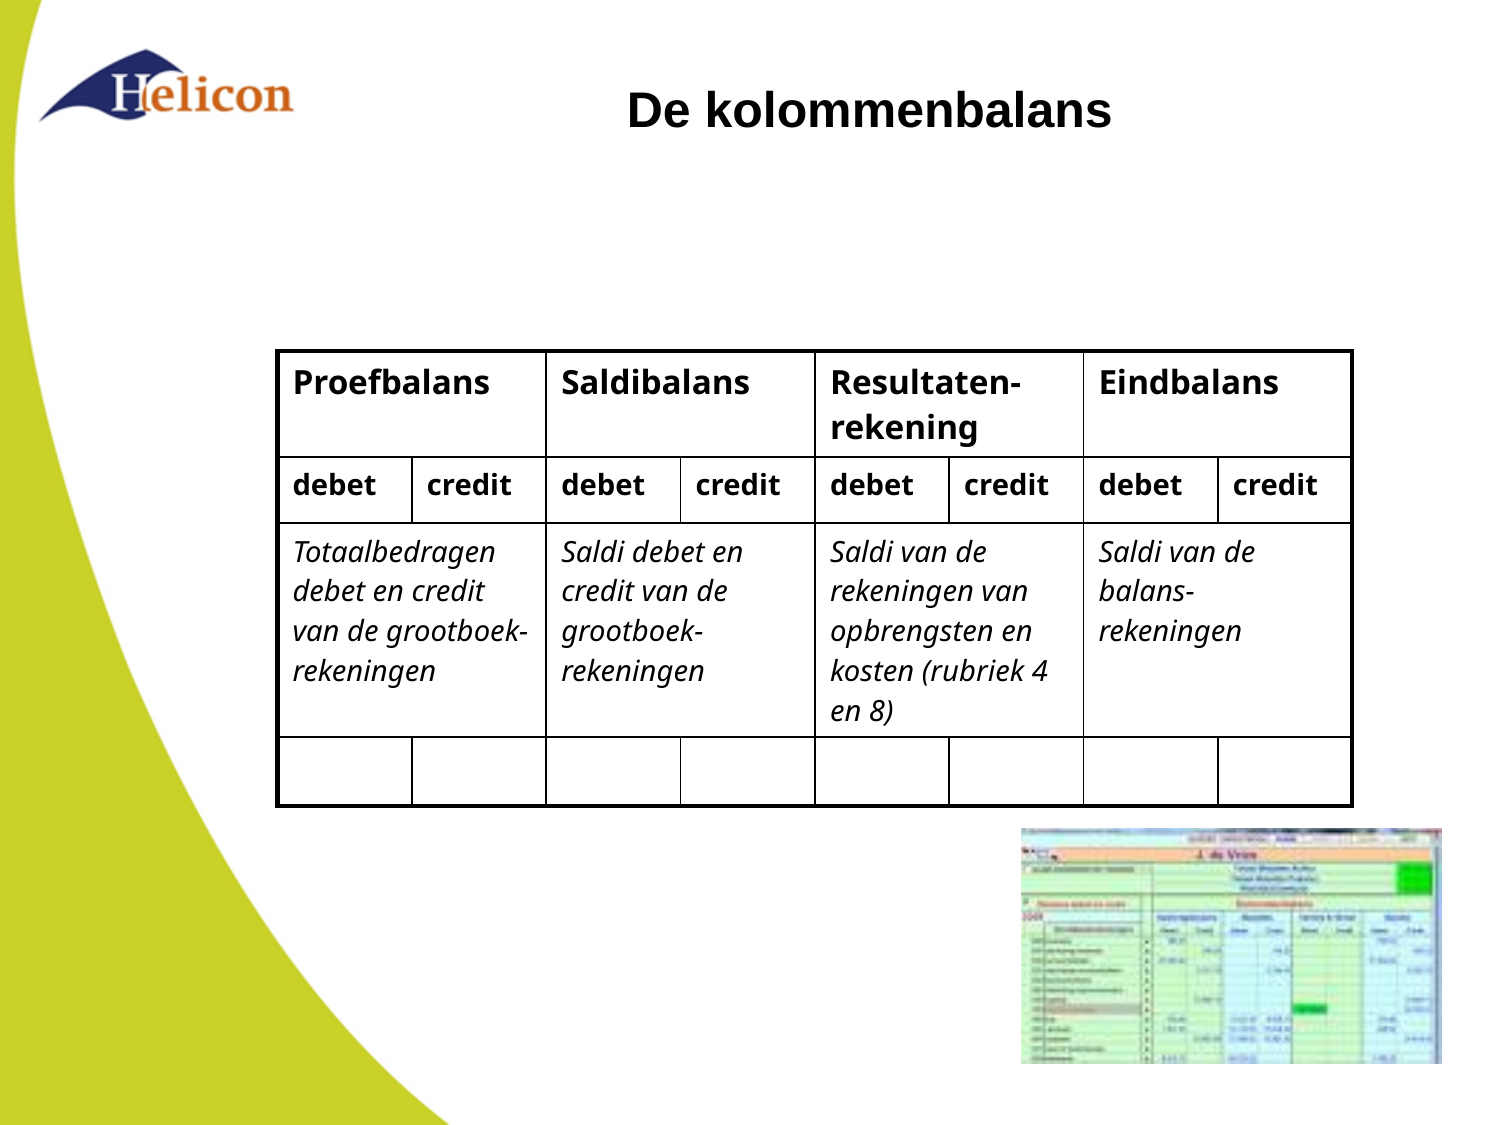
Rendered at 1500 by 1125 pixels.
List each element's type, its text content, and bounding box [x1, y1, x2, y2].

table_cell [547, 738, 680, 804]
list [336, 196, 1425, 1005]
table_cell [816, 738, 948, 804]
table_cell [413, 738, 545, 804]
table_header Saldibalans [547, 353, 814, 456]
table_cell Totaalbedragen debet en credit van de grootboek-rekeningen [280, 524, 545, 736]
table_header Eindbalans [1084, 353, 1350, 456]
table_cell Saldi van de balans-rekeningen [1084, 524, 1350, 736]
table_cell [1084, 738, 1217, 804]
title De kolommenbalans [324, 54, 1415, 161]
table_cell Saldi van de rekeningen van opbrengsten en kosten (rubriek 4 en 8) [816, 524, 1083, 736]
picture [0, 0, 1500, 1125]
table_cell credit [413, 458, 545, 522]
table_cell [280, 738, 411, 804]
table_header Proefbalans [280, 353, 545, 456]
table_cell debet [280, 458, 411, 522]
table_cell debet [1084, 458, 1217, 522]
table_cell debet [816, 458, 948, 522]
table_cell credit [950, 458, 1083, 522]
table_cell credit [681, 458, 814, 522]
table_cell [1219, 738, 1350, 804]
table_cell [681, 738, 814, 804]
table_cell Saldi debet en credit van de grootboek-rekeningen [547, 524, 814, 736]
table_cell [950, 738, 1083, 804]
table_header Resultaten-rekening [816, 353, 1083, 456]
table_cell debet [547, 458, 680, 522]
table_cell credit [1219, 458, 1350, 522]
